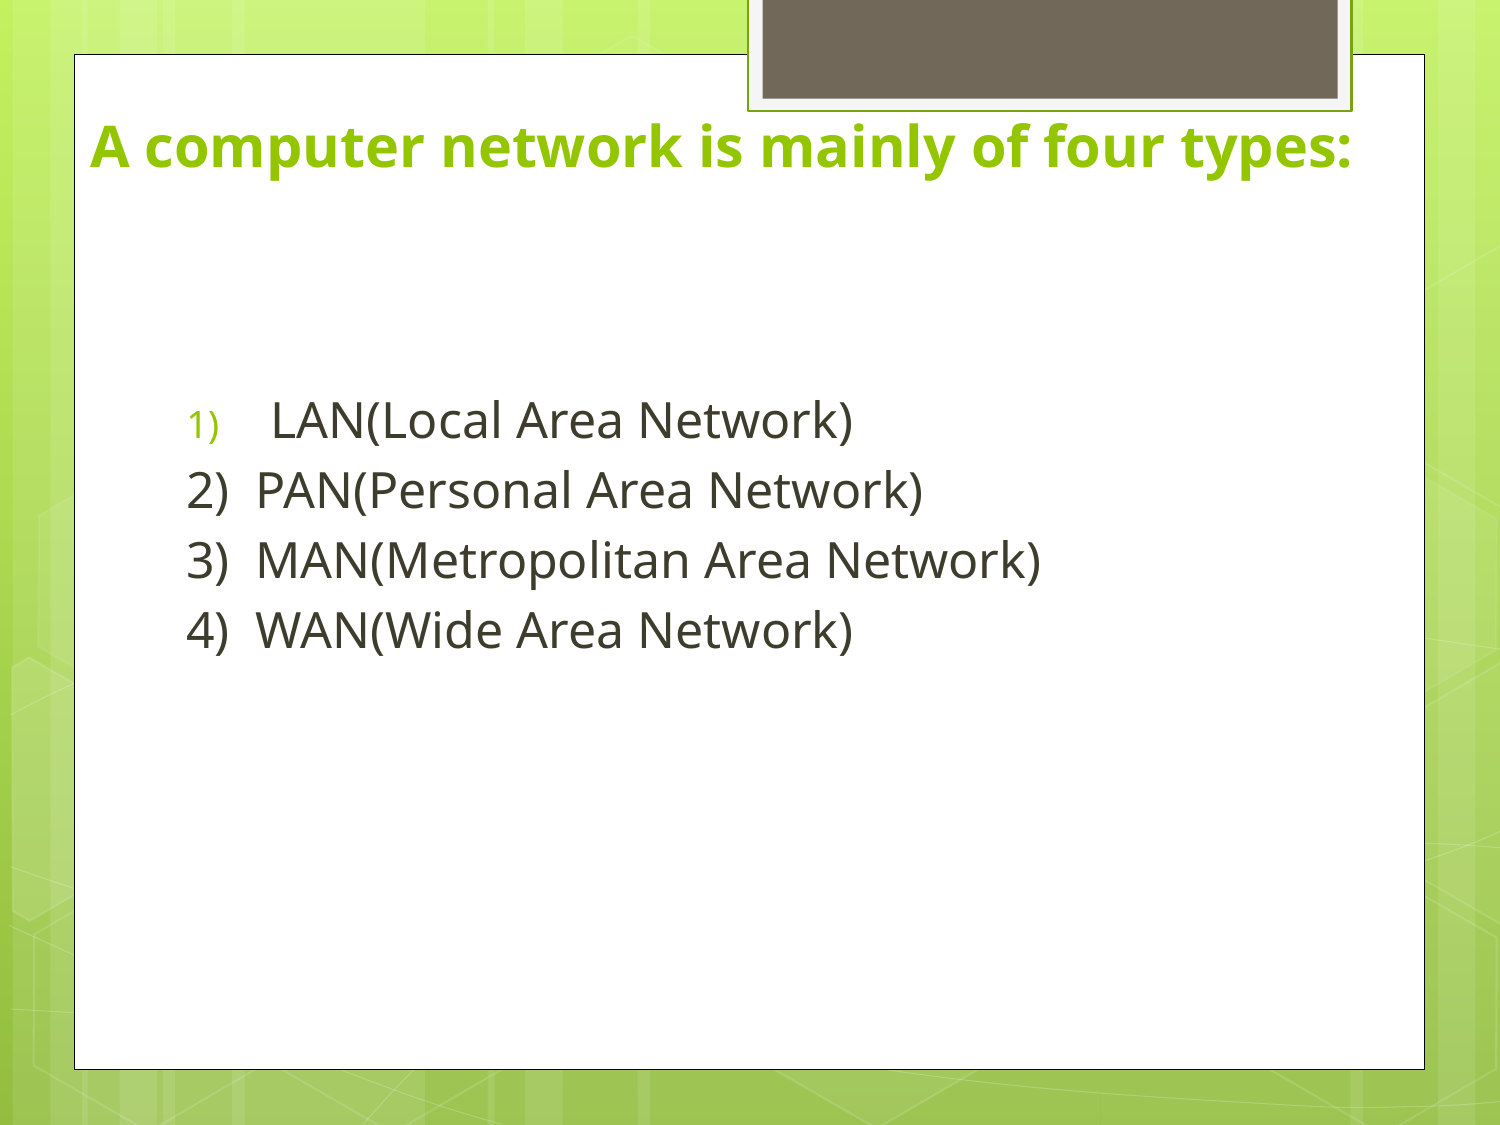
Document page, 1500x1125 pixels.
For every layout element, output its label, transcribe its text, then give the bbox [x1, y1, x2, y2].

title A computer network is mainly of four types: [75, 99, 1425, 255]
list LAN(Local Area Network) 2) PAN(Personal Area Network) 3) MAN(Metropolitan Area Network) 4) WAN(Wide Area Network) [171, 381, 1283, 957]
